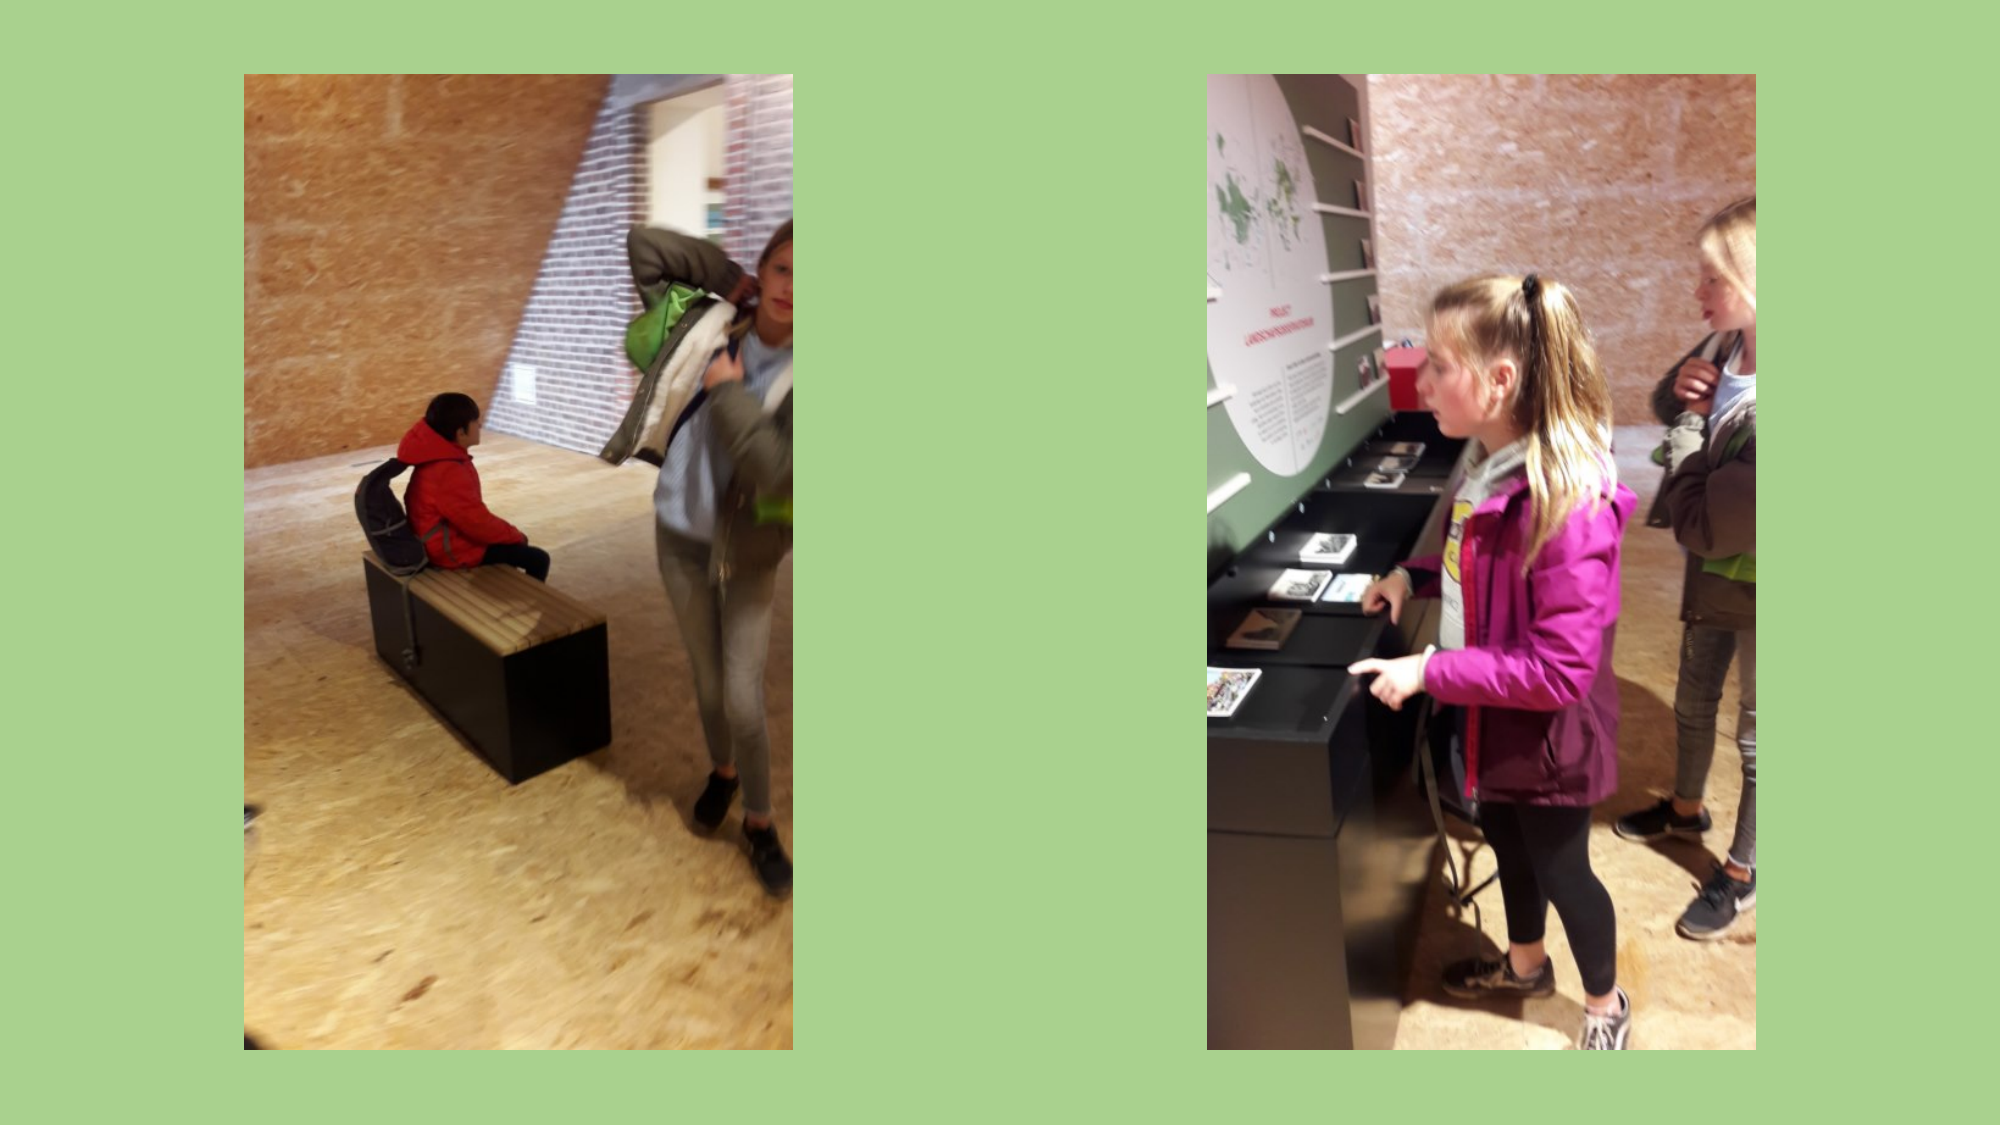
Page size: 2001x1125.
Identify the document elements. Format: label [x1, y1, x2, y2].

picture [1206, 74, 1756, 1050]
picture [244, 74, 793, 1050]
